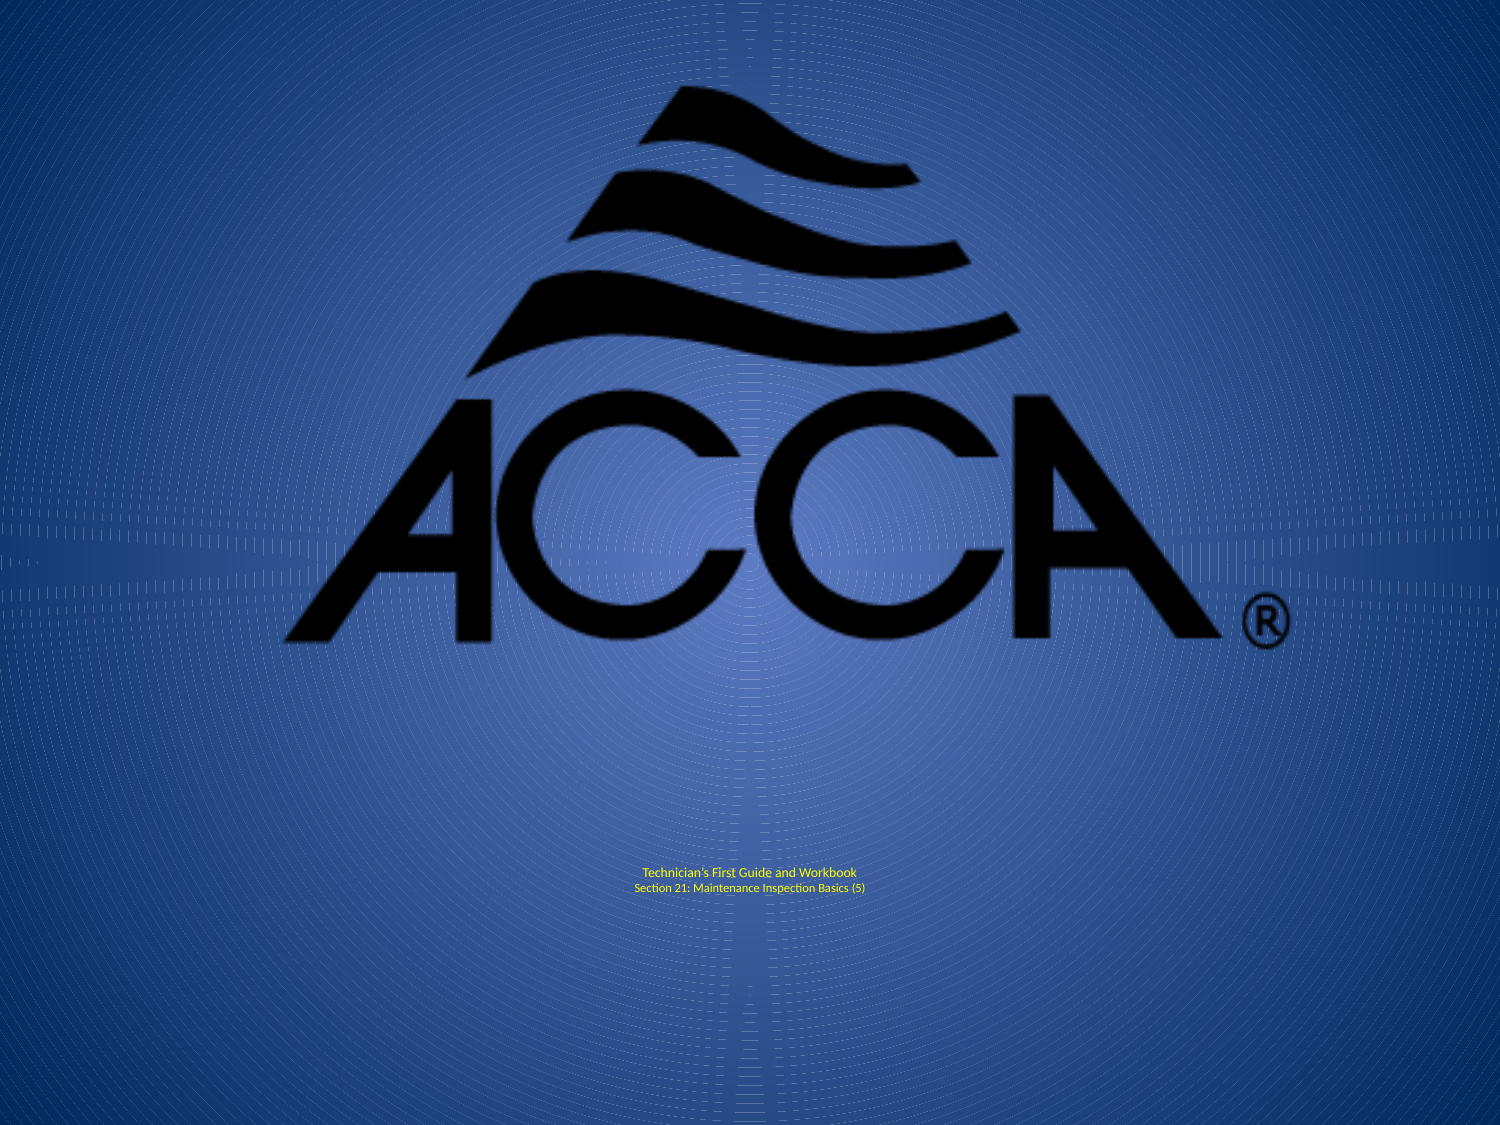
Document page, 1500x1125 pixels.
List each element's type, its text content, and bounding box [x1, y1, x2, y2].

title Technician’s First Guide and Workbook Section 21: Maintenance Inspection Basics (5) [0, 837, 1500, 938]
picture [237, 24, 1334, 738]
